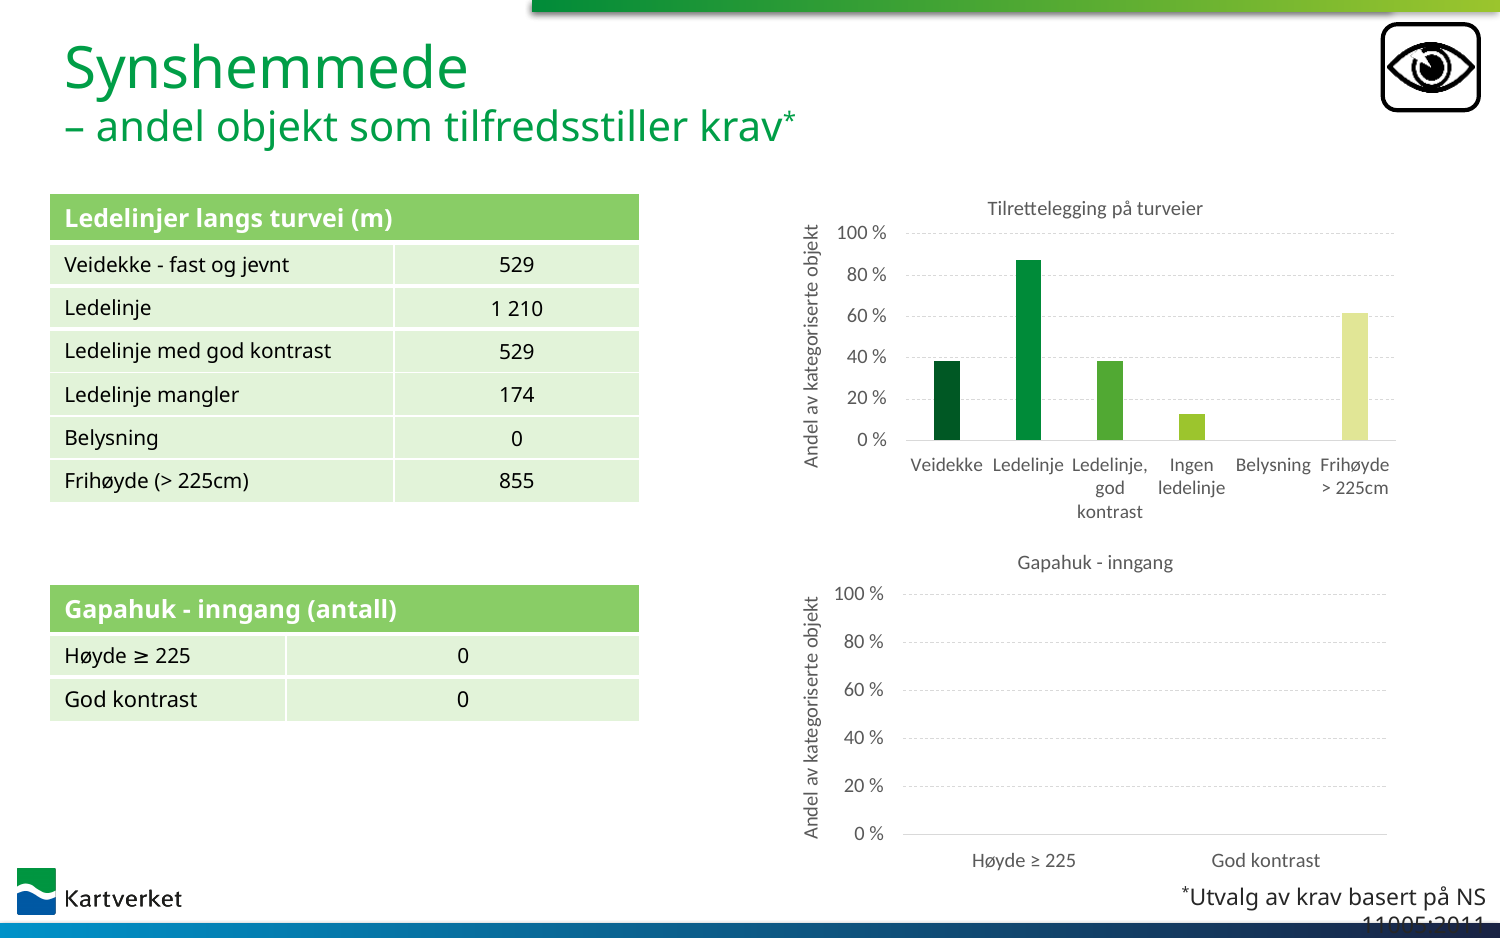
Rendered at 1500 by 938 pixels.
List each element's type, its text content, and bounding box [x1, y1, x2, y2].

table_cell Veidekke - fast og jevnt [50, 245, 393, 284]
table_cell Ledelinje mangler [50, 373, 393, 415]
table_cell 529 [395, 245, 639, 284]
text_box Synshemmede – andel objekt som tilfredsstiller krav* [49, 24, 1431, 158]
table_cell 0 [287, 679, 639, 721]
table_cell Ledelinje med god kontrast [50, 331, 393, 372]
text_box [1382, 24, 1480, 111]
table_cell 1 210 [395, 288, 639, 327]
table_cell 0 [395, 417, 639, 458]
text_box *Utvalg av krav basert på NS 11005:2011 [1068, 873, 1500, 938]
table_header Gapahuk - inngang (antall) [50, 585, 639, 632]
table_cell 174 [395, 373, 639, 415]
table_cell Ledelinje [50, 288, 393, 327]
table_cell 855 [395, 460, 639, 502]
table_header Ledelinjer langs turvei (m) [50, 194, 639, 240]
table_cell Belysning [50, 417, 393, 458]
table_cell 0 [287, 636, 639, 675]
picture [791, 187, 1400, 526]
table_cell Frihøyde (> 225cm) [50, 460, 393, 502]
table_cell God kontrast [50, 679, 285, 721]
table_cell Høyde ≥ 225 [50, 636, 285, 675]
picture [791, 541, 1400, 880]
table_cell 529 [395, 331, 639, 372]
